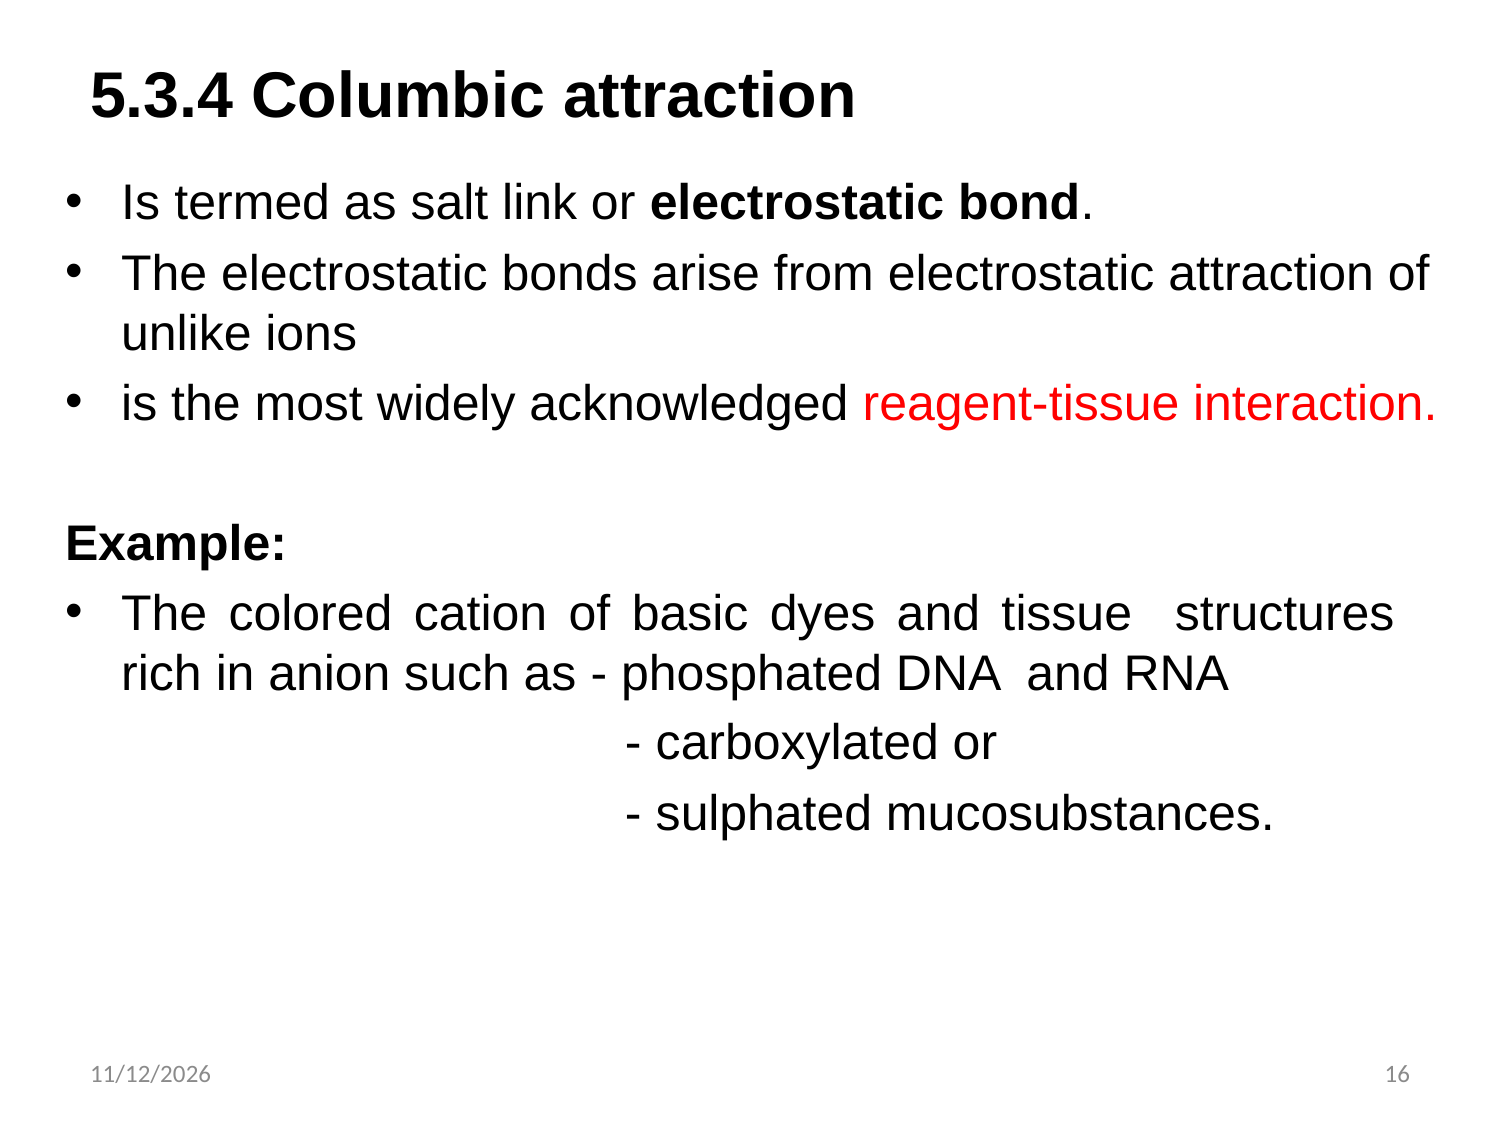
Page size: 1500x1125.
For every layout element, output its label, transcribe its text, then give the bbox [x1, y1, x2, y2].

title 5.3.4 Columbic attraction [75, 45, 1425, 162]
slide_number 16 [1074, 1042, 1425, 1103]
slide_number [75, 1042, 425, 1103]
list Is termed as salt link or electrostatic bond. The electrostatic bonds arise from electrostatic attraction of unlike ions is the most widely acknowledged reagent-tissue interaction. Example: The colored cation of basic dyes and tissue structures rich in anion such as - phosphated DNA and RNA - carboxylated or - sulphated mucosubstances. [50, 162, 1475, 1005]
